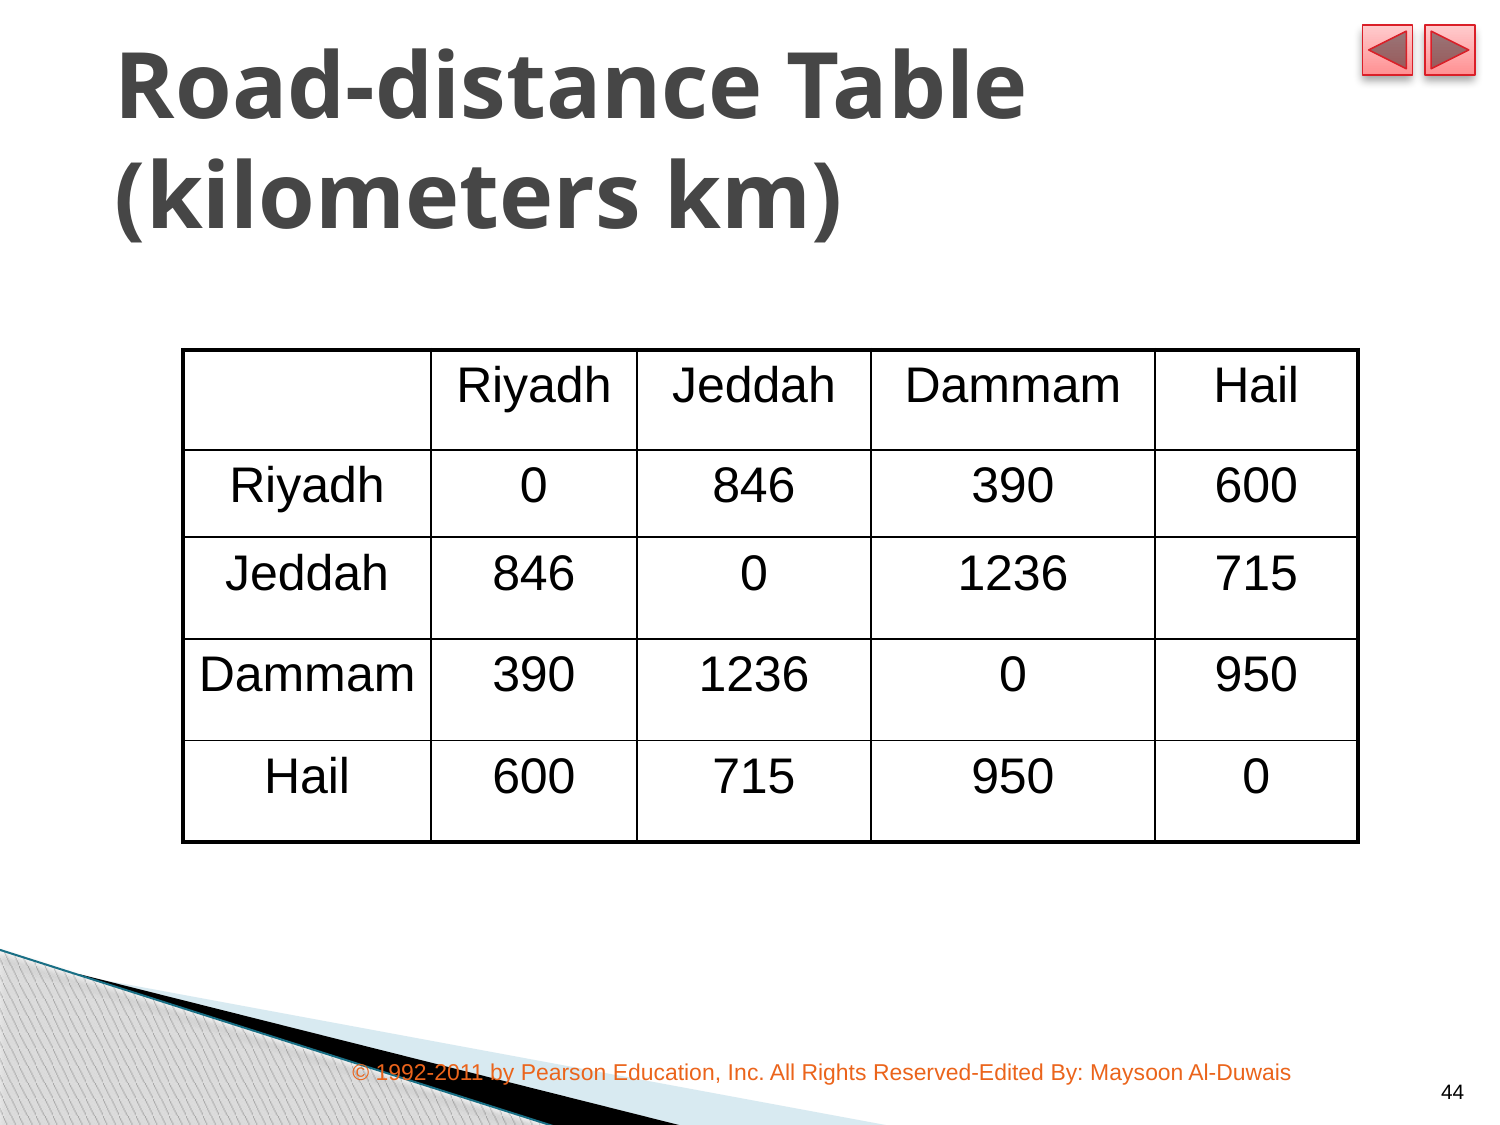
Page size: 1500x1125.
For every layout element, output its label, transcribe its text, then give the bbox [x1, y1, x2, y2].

table_cell 600 [432, 741, 636, 840]
table_cell 0 [432, 451, 636, 536]
table_cell 390 [432, 640, 636, 740]
table_cell 1236 [872, 538, 1154, 638]
table_cell 1236 [638, 640, 870, 740]
table_header Dammam [872, 352, 1154, 449]
table_cell 0 [638, 538, 870, 638]
table_header Jeddah [638, 352, 870, 449]
table_cell 715 [1156, 538, 1356, 638]
table_cell 950 [1156, 640, 1356, 740]
footer © 1992-2011 by Pearson Education, Inc. All Rights Reserved-Edited By: Maysoon Al-Duwais [337, 1050, 1413, 1110]
table_cell Dammam [185, 640, 430, 740]
title Road-distance Table (kilometers km) [100, 42, 1468, 231]
table_cell 950 [872, 741, 1154, 840]
table_cell 846 [432, 538, 636, 638]
table_cell Jeddah [185, 538, 430, 638]
table_cell 0 [1156, 741, 1356, 840]
table_cell 600 [1156, 451, 1356, 536]
table_header Hail [1156, 352, 1356, 449]
table_cell 0 [872, 640, 1154, 740]
table_cell 846 [638, 451, 870, 536]
table_cell 715 [638, 741, 870, 840]
table_header Riyadh [432, 352, 636, 449]
table_cell 390 [872, 451, 1154, 536]
slide_number 44 [1418, 1051, 1479, 1112]
table_cell Riyadh [185, 451, 430, 536]
table_header [185, 352, 430, 449]
table_cell Hail [185, 741, 430, 840]
